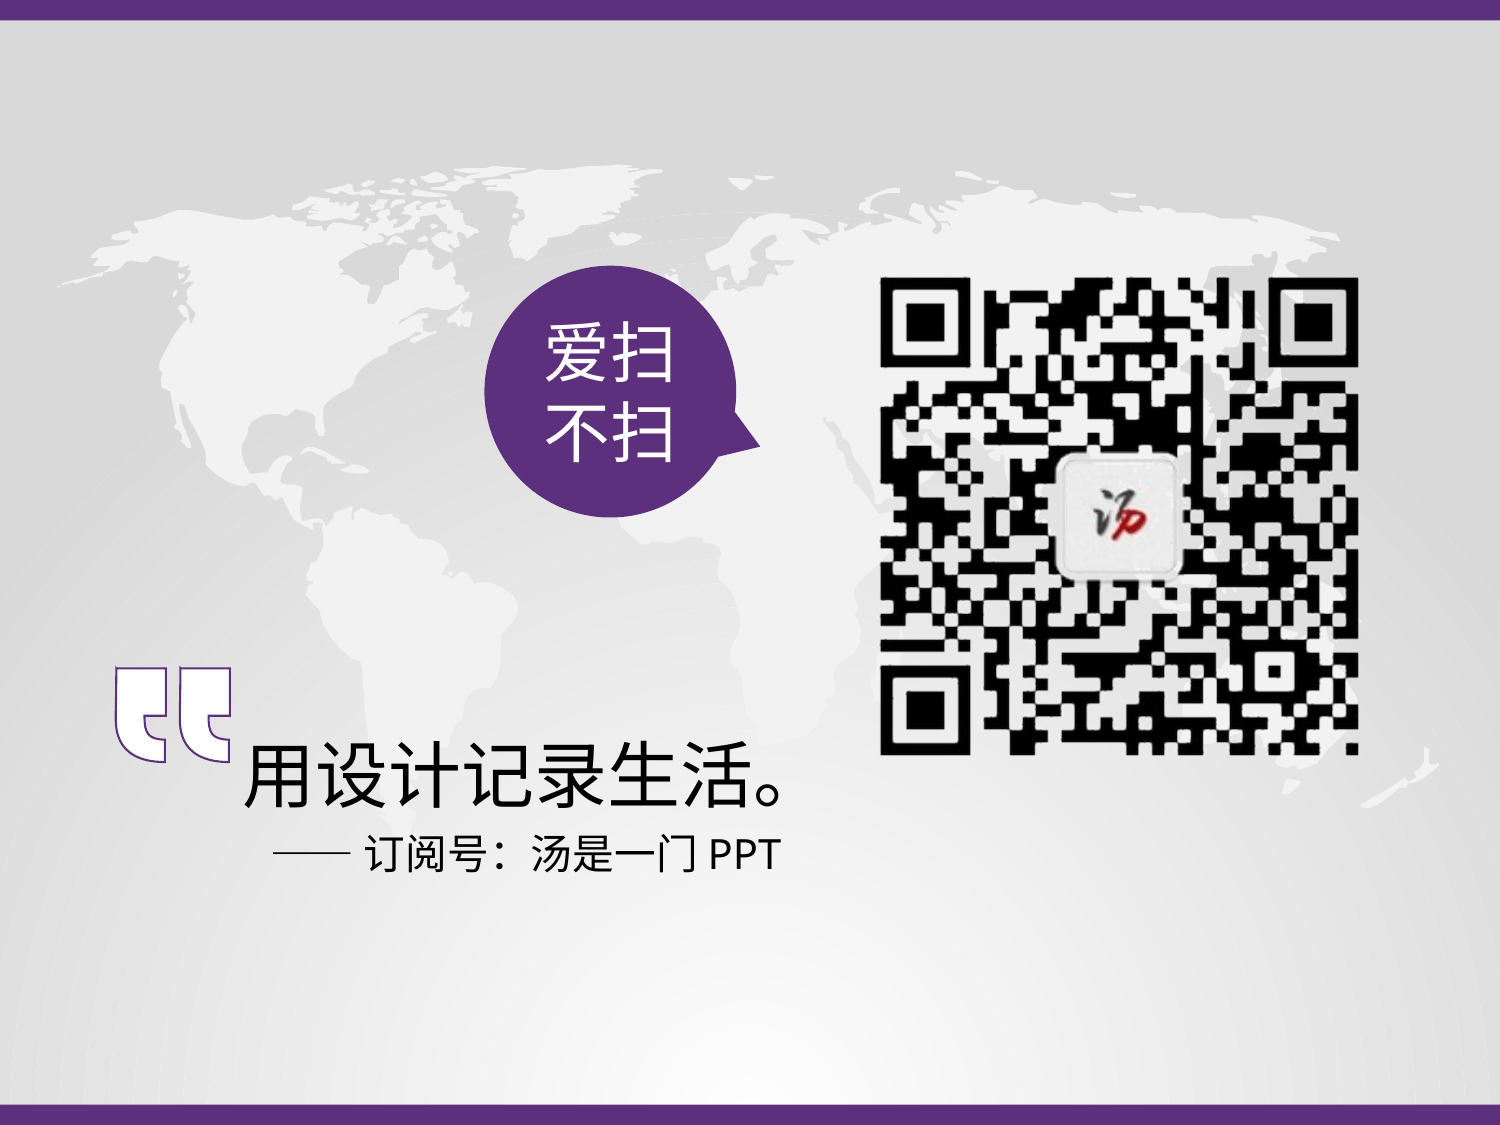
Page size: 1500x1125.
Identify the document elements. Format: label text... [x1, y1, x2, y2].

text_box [57, 164, 1439, 851]
picture [842, 239, 1398, 795]
text_box [0, 0, 1500, 21]
text_box ——订阅号：汤是一门PPT [255, 851, 797, 885]
text_box [0, 1103, 1500, 1125]
